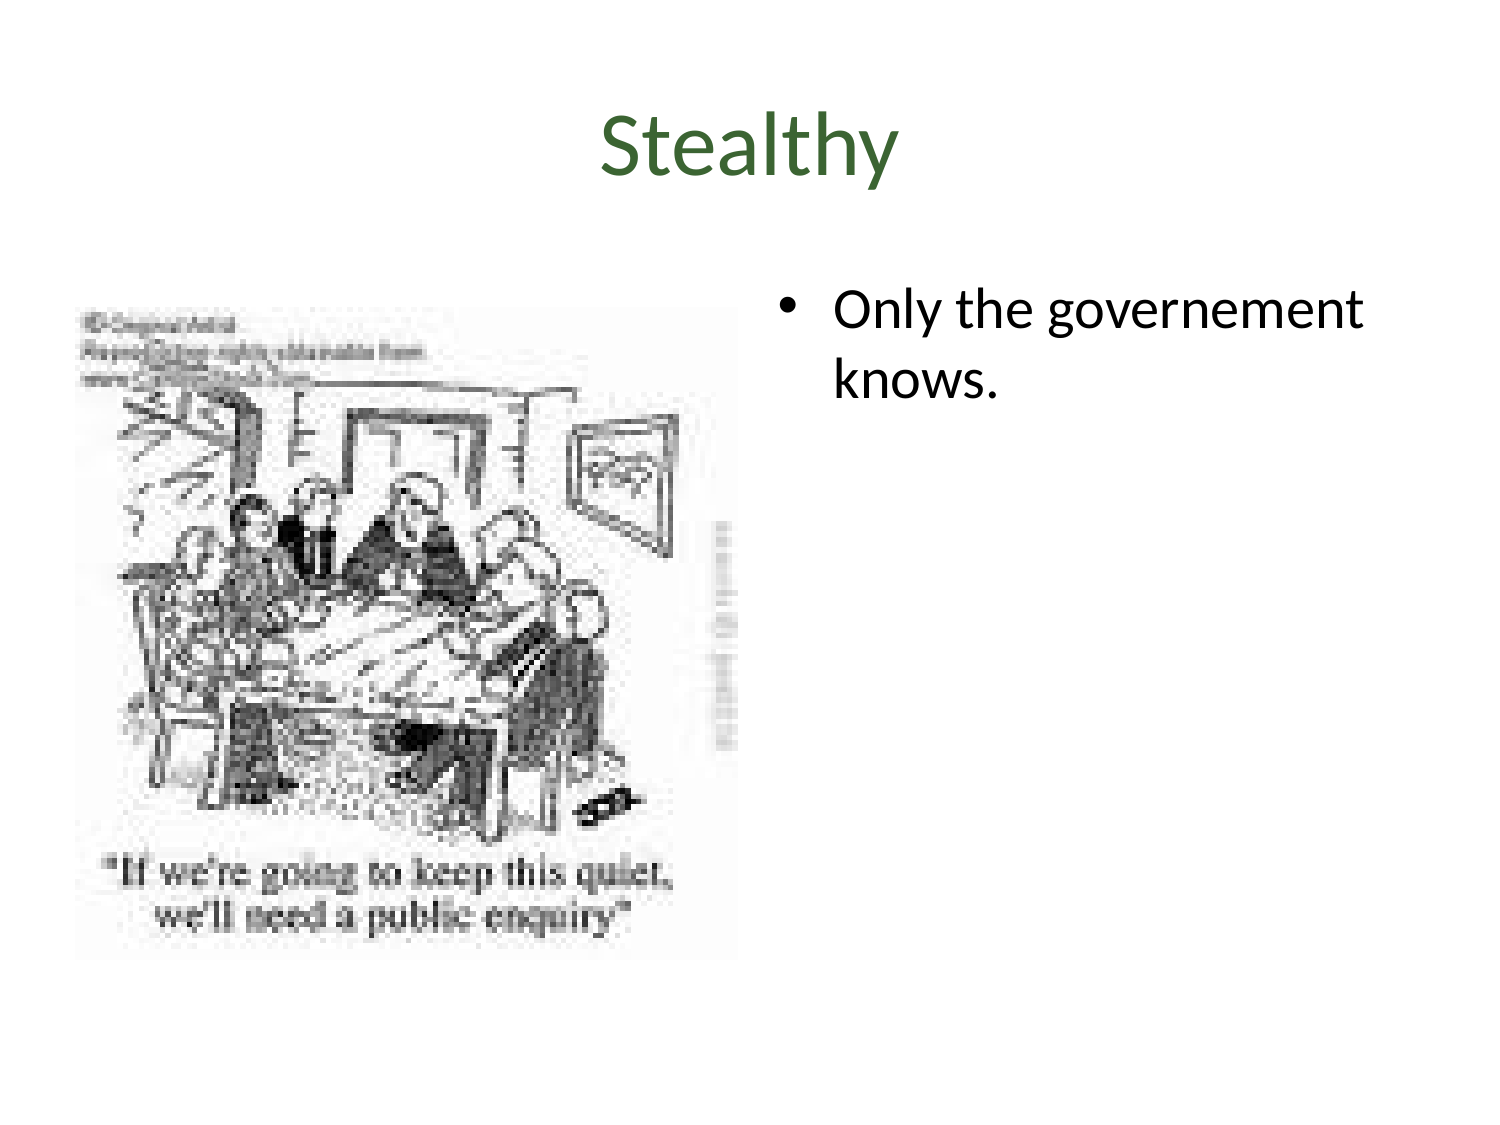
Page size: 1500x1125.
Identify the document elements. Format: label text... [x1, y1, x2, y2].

title Stealthy [75, 45, 1425, 233]
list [74, 262, 738, 1006]
list Only the governement knows. [762, 262, 1425, 1005]
